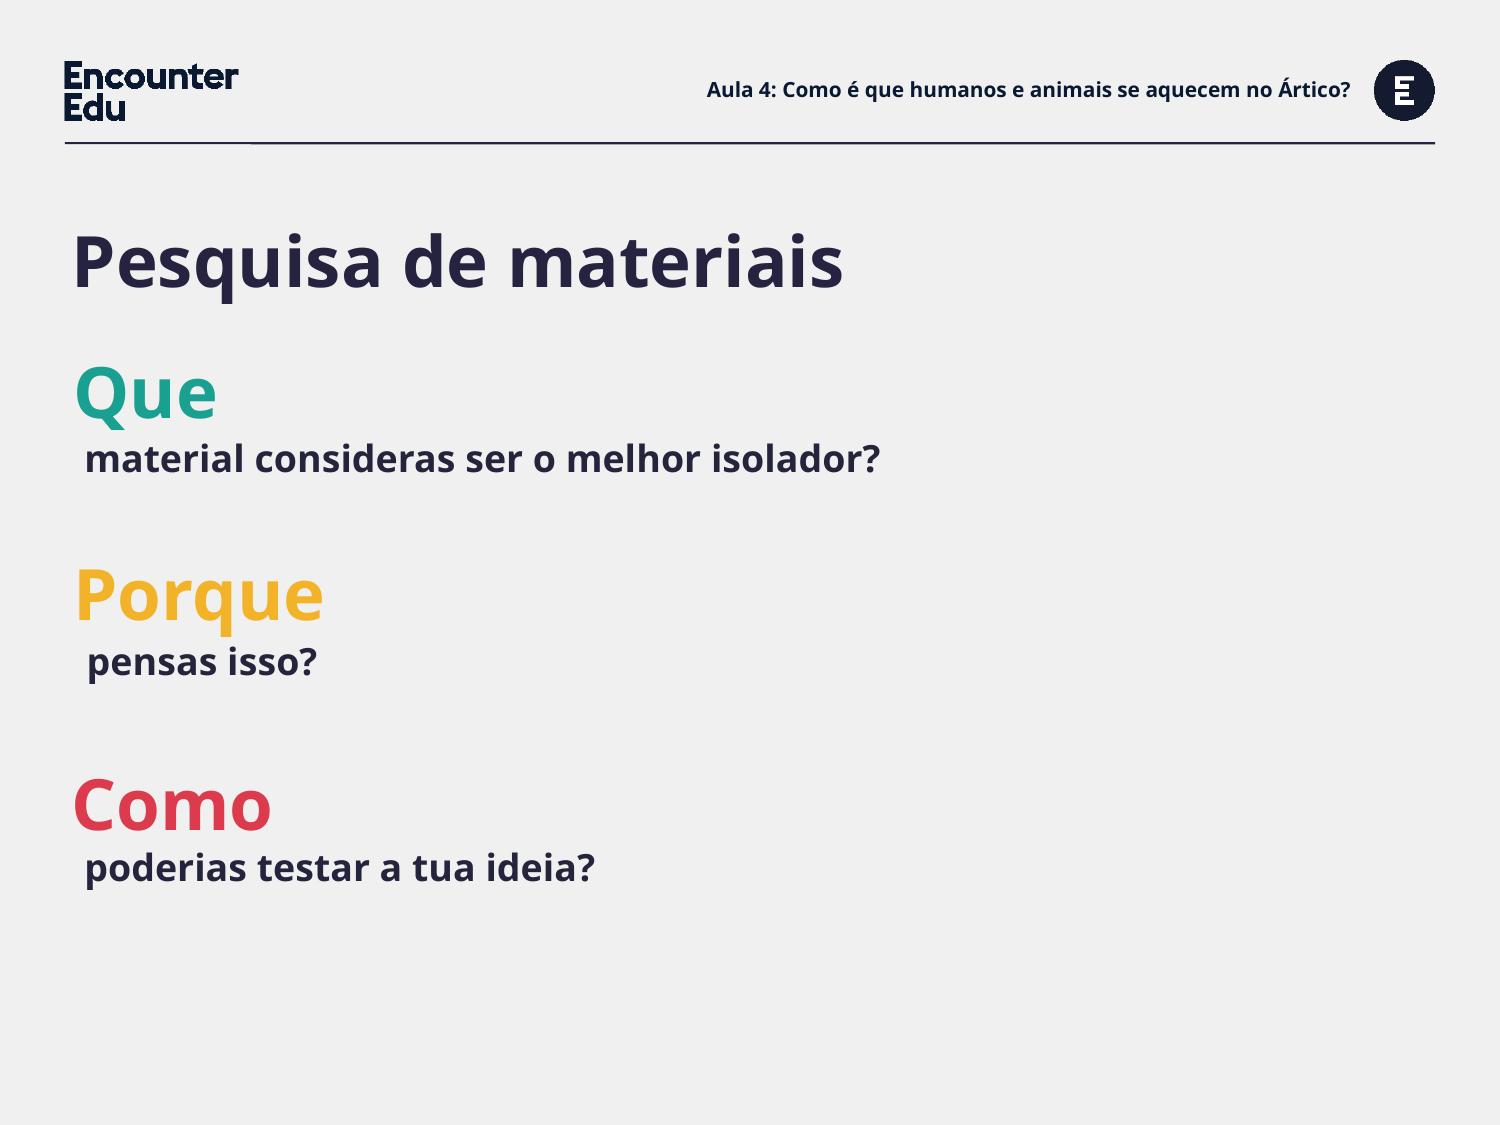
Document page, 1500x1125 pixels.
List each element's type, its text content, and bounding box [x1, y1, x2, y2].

picture [60, 59, 243, 122]
text_box Que [73, 347, 638, 433]
text_box Pesquisa de materiais [64, 219, 1418, 311]
picture [1372, 58, 1436, 122]
text_box pensas isso? [71, 630, 1195, 691]
text_box poderias testar a tua ideia? [69, 836, 1192, 896]
title Aula 4: Como é que humanos e animais se aquecem no Ártico? [636, 67, 1359, 114]
text_box material consideras ser o melhor isolador? [69, 427, 1192, 488]
text_box Porque [73, 549, 368, 630]
text_box Como [71, 758, 366, 836]
